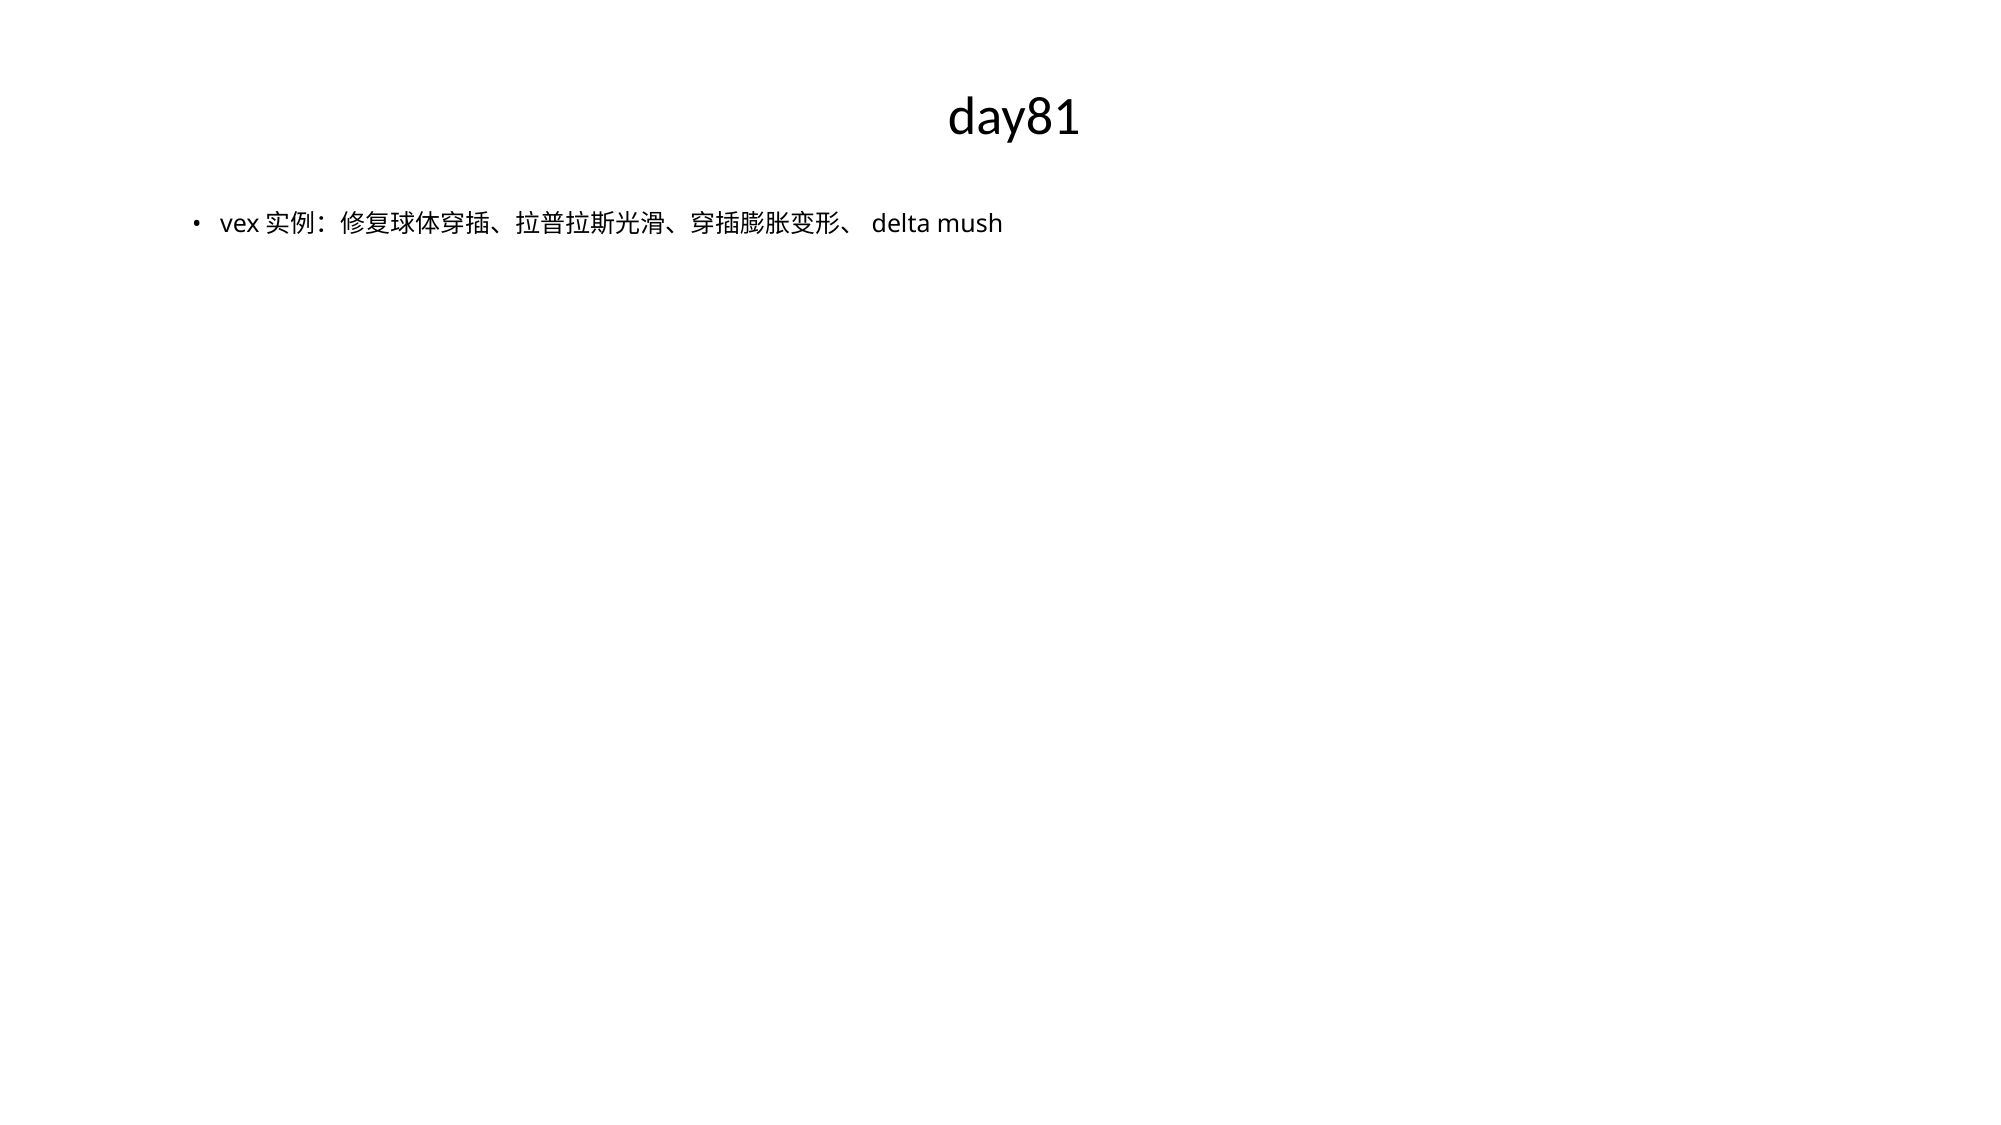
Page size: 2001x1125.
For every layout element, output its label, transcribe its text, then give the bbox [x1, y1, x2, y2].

title day81 [543, 41, 1486, 154]
subtitle • vex实例：修复球体穿插、拉普拉斯光滑、穿插膨胀变形、delta mush [176, 203, 1815, 903]
